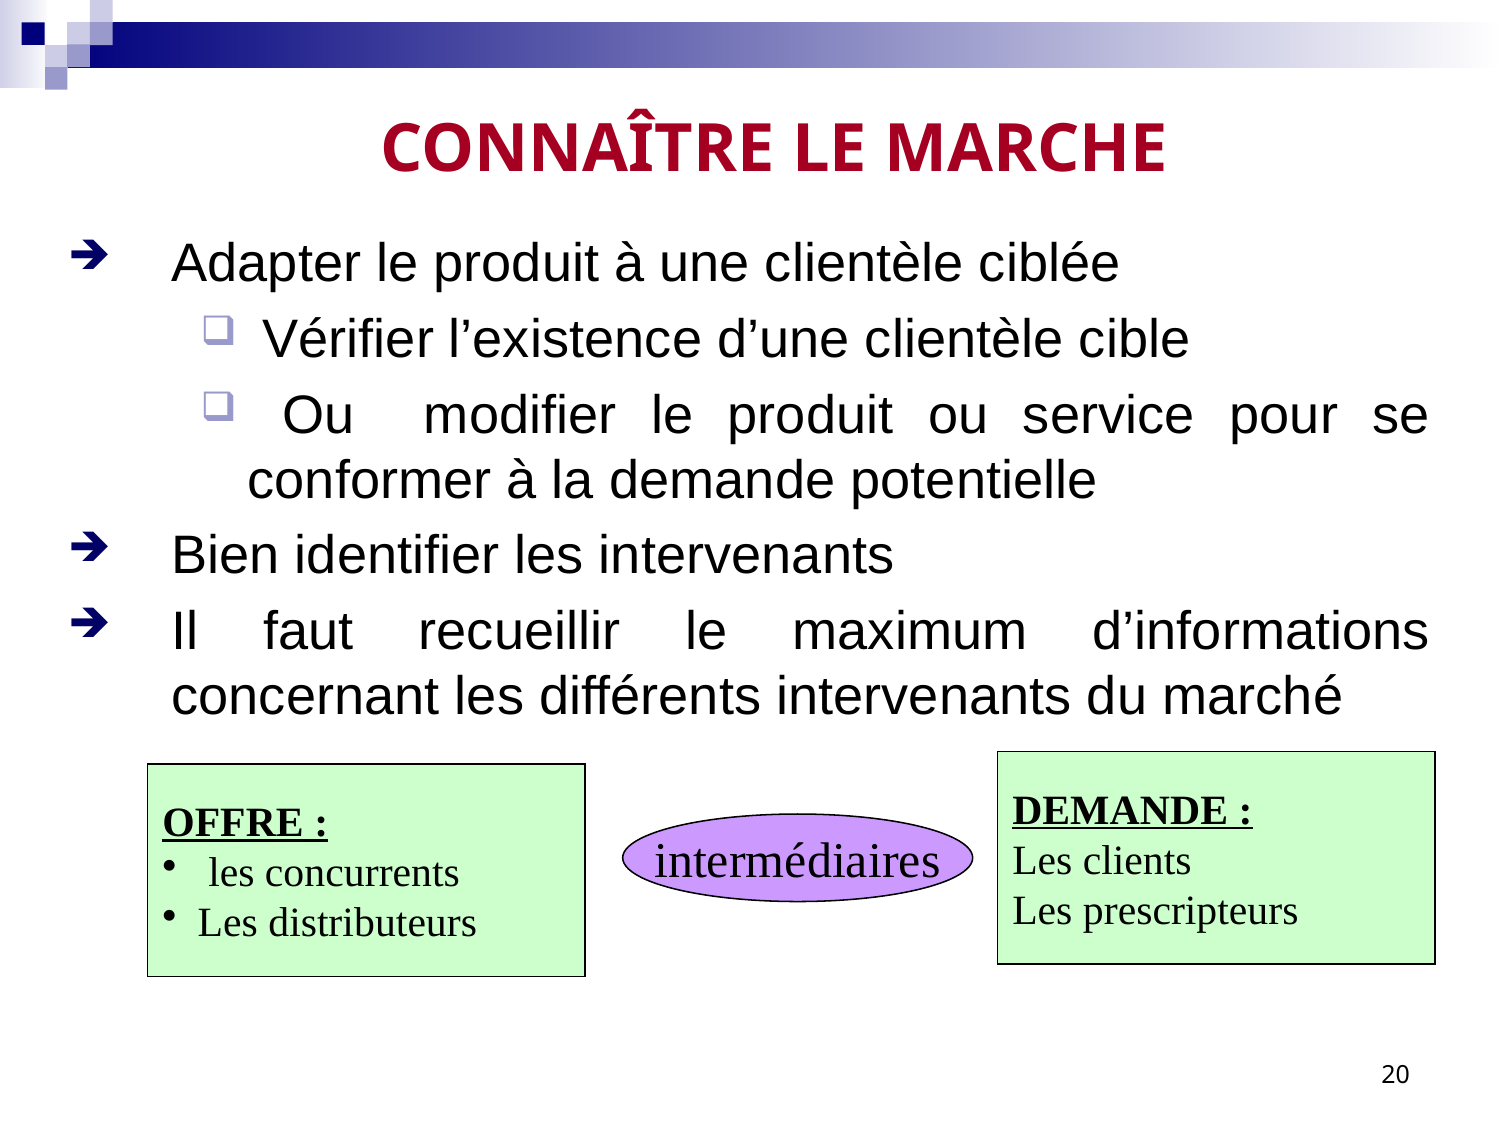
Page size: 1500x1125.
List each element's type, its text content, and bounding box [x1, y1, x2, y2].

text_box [147, 751, 1436, 977]
slide_number 20 [1074, 1025, 1425, 1100]
title CONNAÎTRE LE MARCHE [123, 95, 1425, 194]
list Adapter le produit à une clientèle ciblée Vérifier l’existence d’une clientèle cible Ou modifier le produit ou service pour se conformer à la demande potentielle Bien identifier les intervenants Il faut recueillir le maximum d’informations concernant les différents intervenants du marché [53, 220, 1447, 740]
